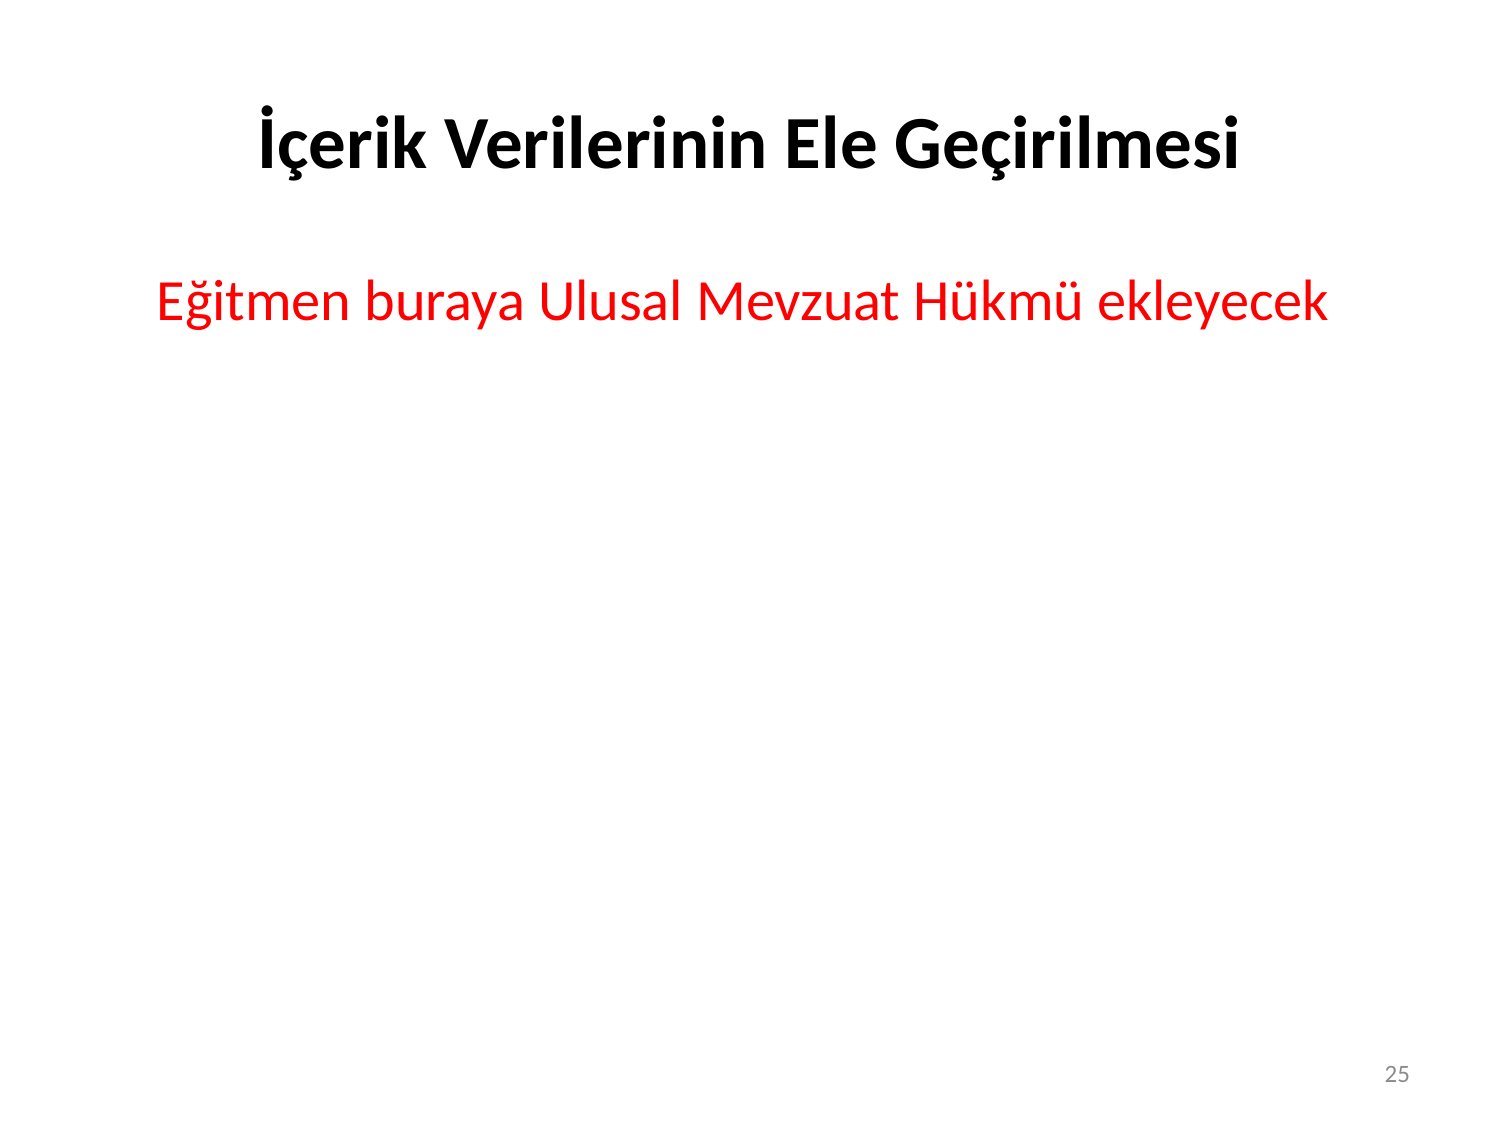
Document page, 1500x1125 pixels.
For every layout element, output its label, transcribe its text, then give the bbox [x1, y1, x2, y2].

slide_number 25 [1074, 1042, 1425, 1103]
list Eğitmen buraya Ulusal Mevzuat Hükmü ekleyecek [75, 262, 1425, 1005]
title İçerik Verilerinin Ele Geçirilmesi [75, 45, 1425, 233]
